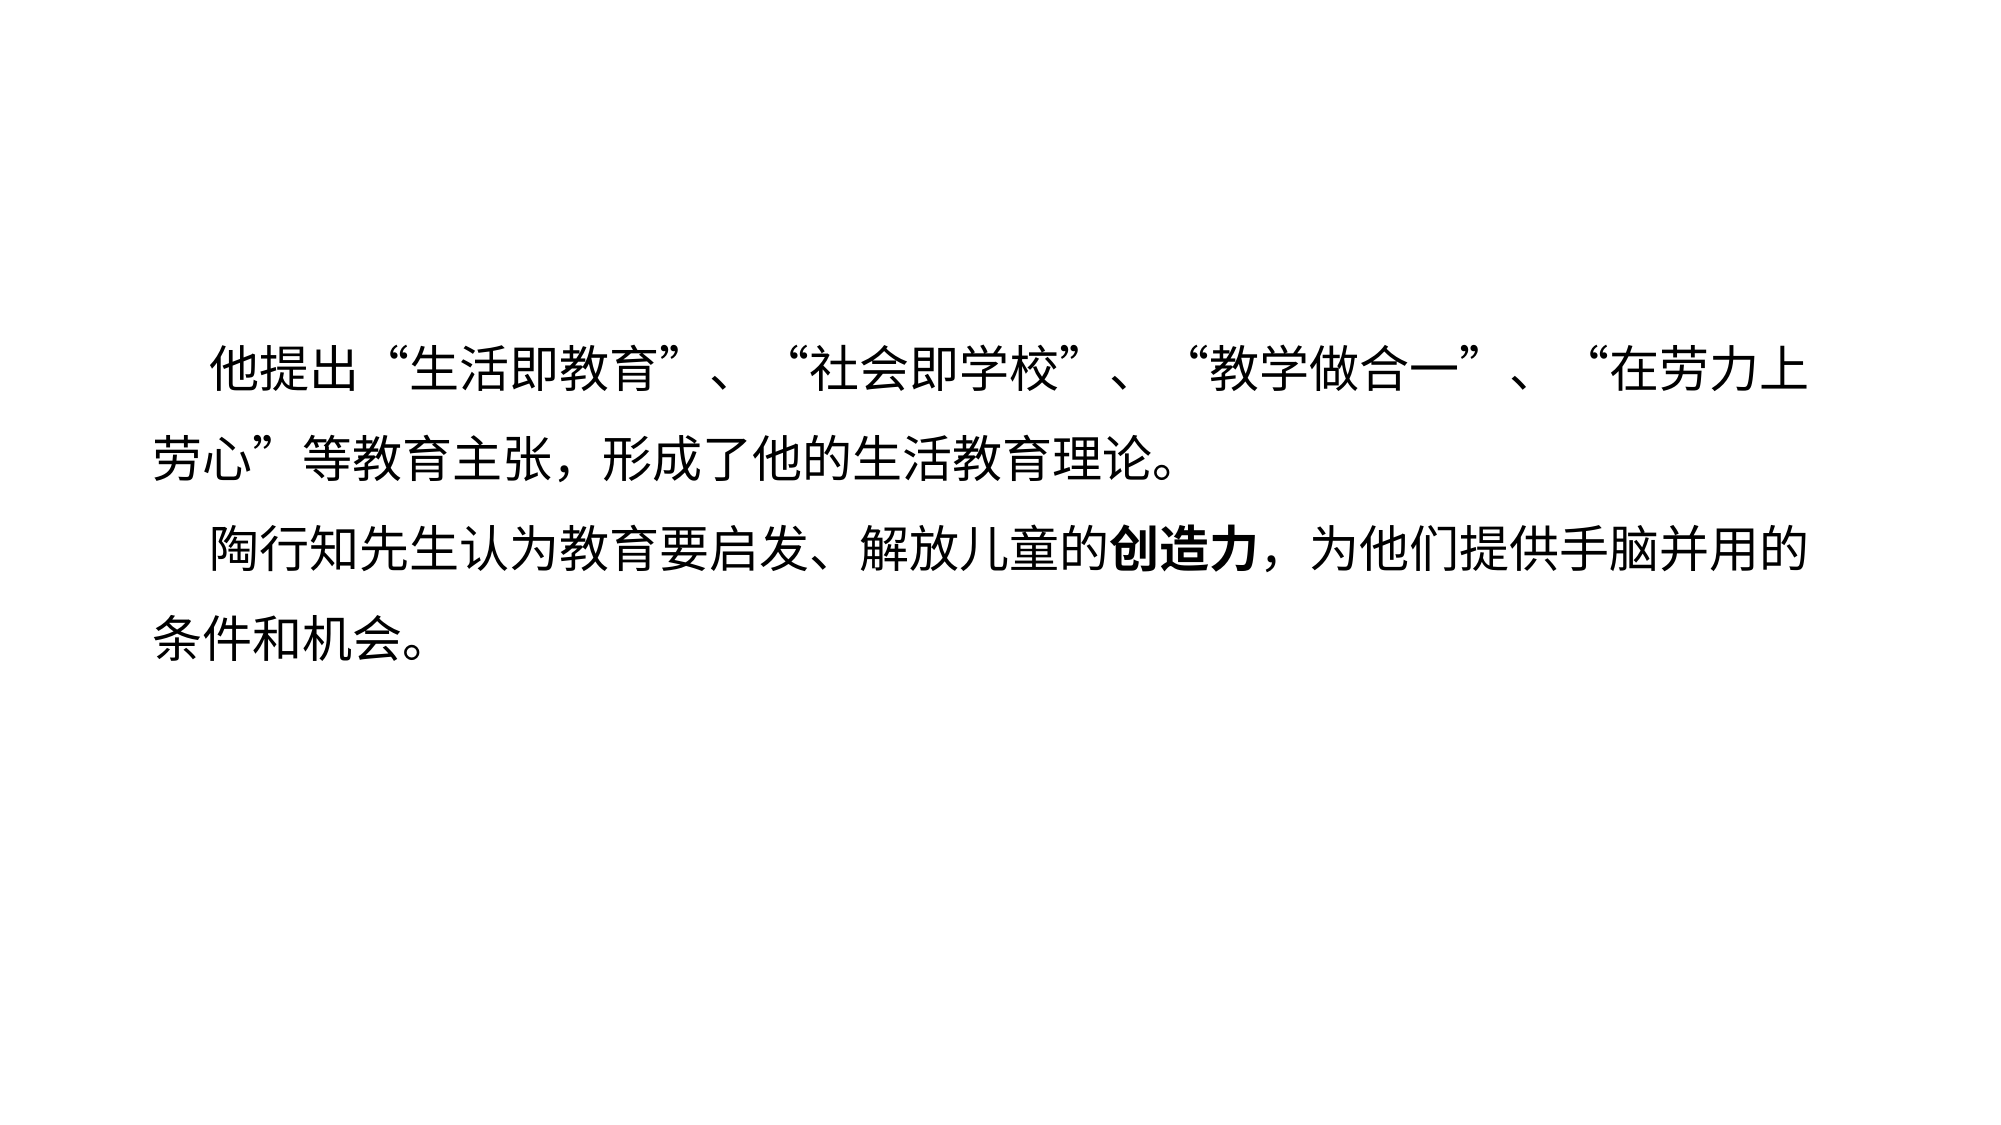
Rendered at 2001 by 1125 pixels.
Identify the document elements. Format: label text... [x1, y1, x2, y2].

list 他提出“生活即教育”、“社会即学校”、“教学做合一”、“在劳力上劳心”等教育主张，形成了他的生活教育理论。 陶行知先生认为教育要启发、解放儿童的创造力，为他们提供手脑并用的条件和机会。 [137, 299, 1863, 1014]
